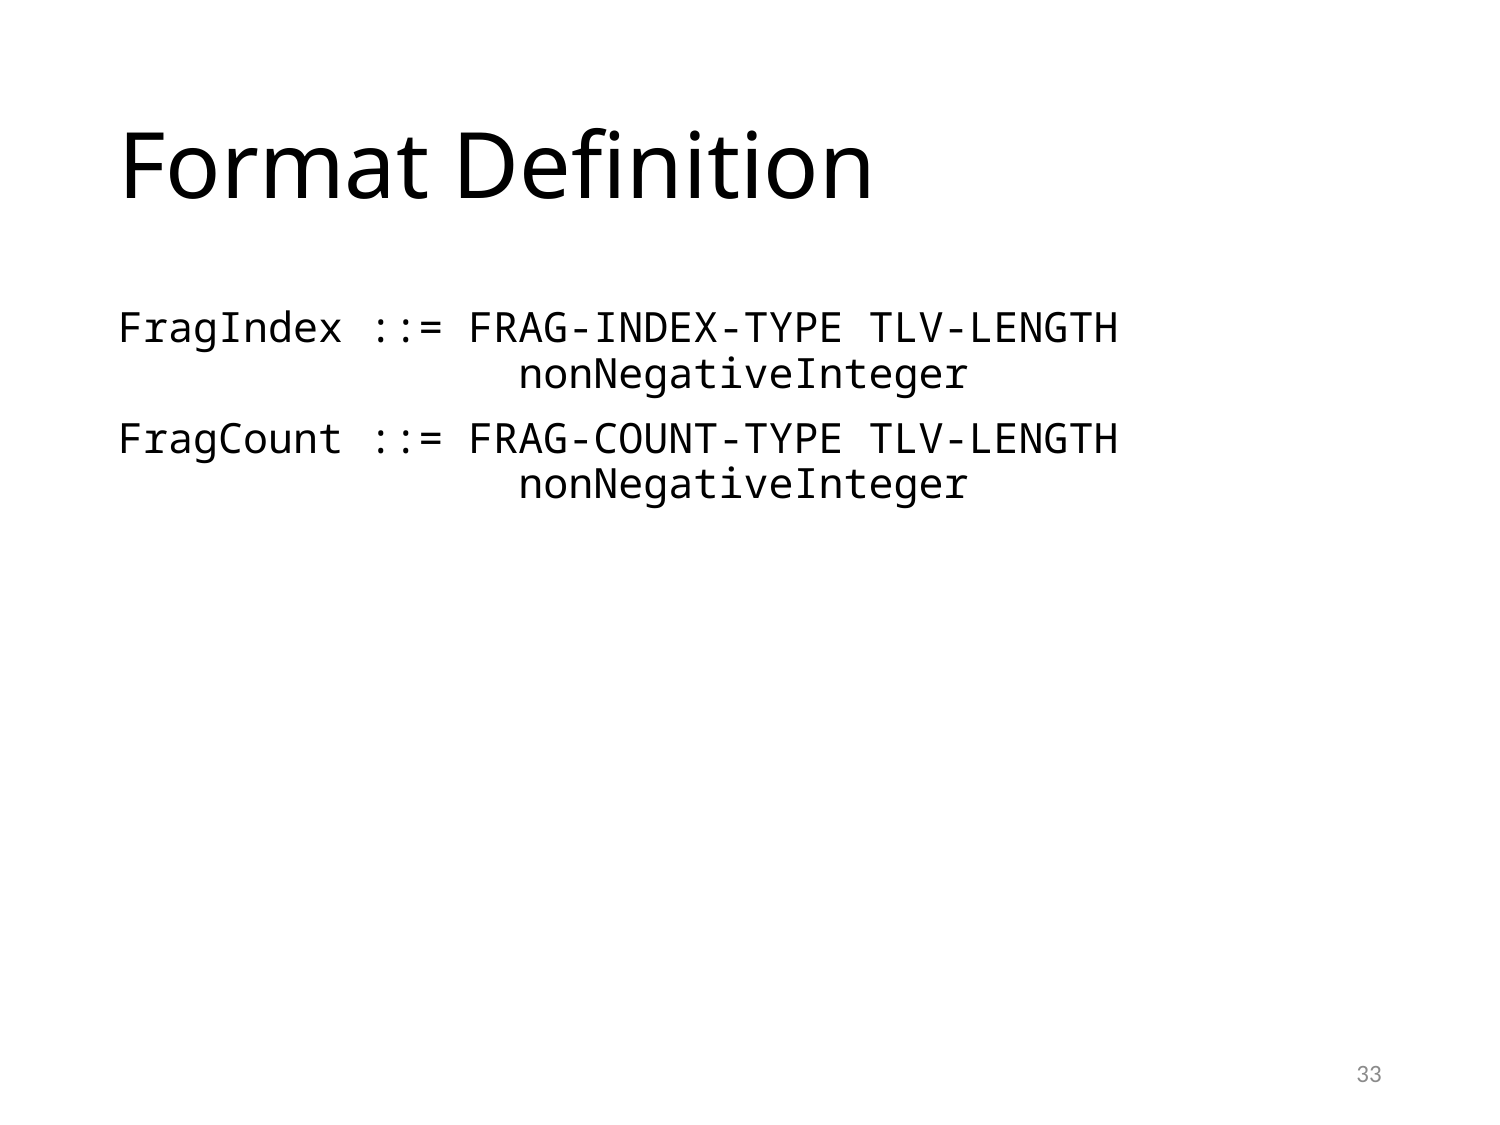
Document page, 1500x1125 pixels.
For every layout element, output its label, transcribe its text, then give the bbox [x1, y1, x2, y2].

slide_number 33 [1059, 1042, 1397, 1103]
list FragIndex ::= FRAG-INDEX-TYPE TLV-LENGTH nonNegativeInteger FragCount ::= FRAG-COUNT-TYPE TLV-LENGTH nonNegativeInteger [103, 299, 1397, 1014]
title Format Definition [103, 59, 1397, 278]
